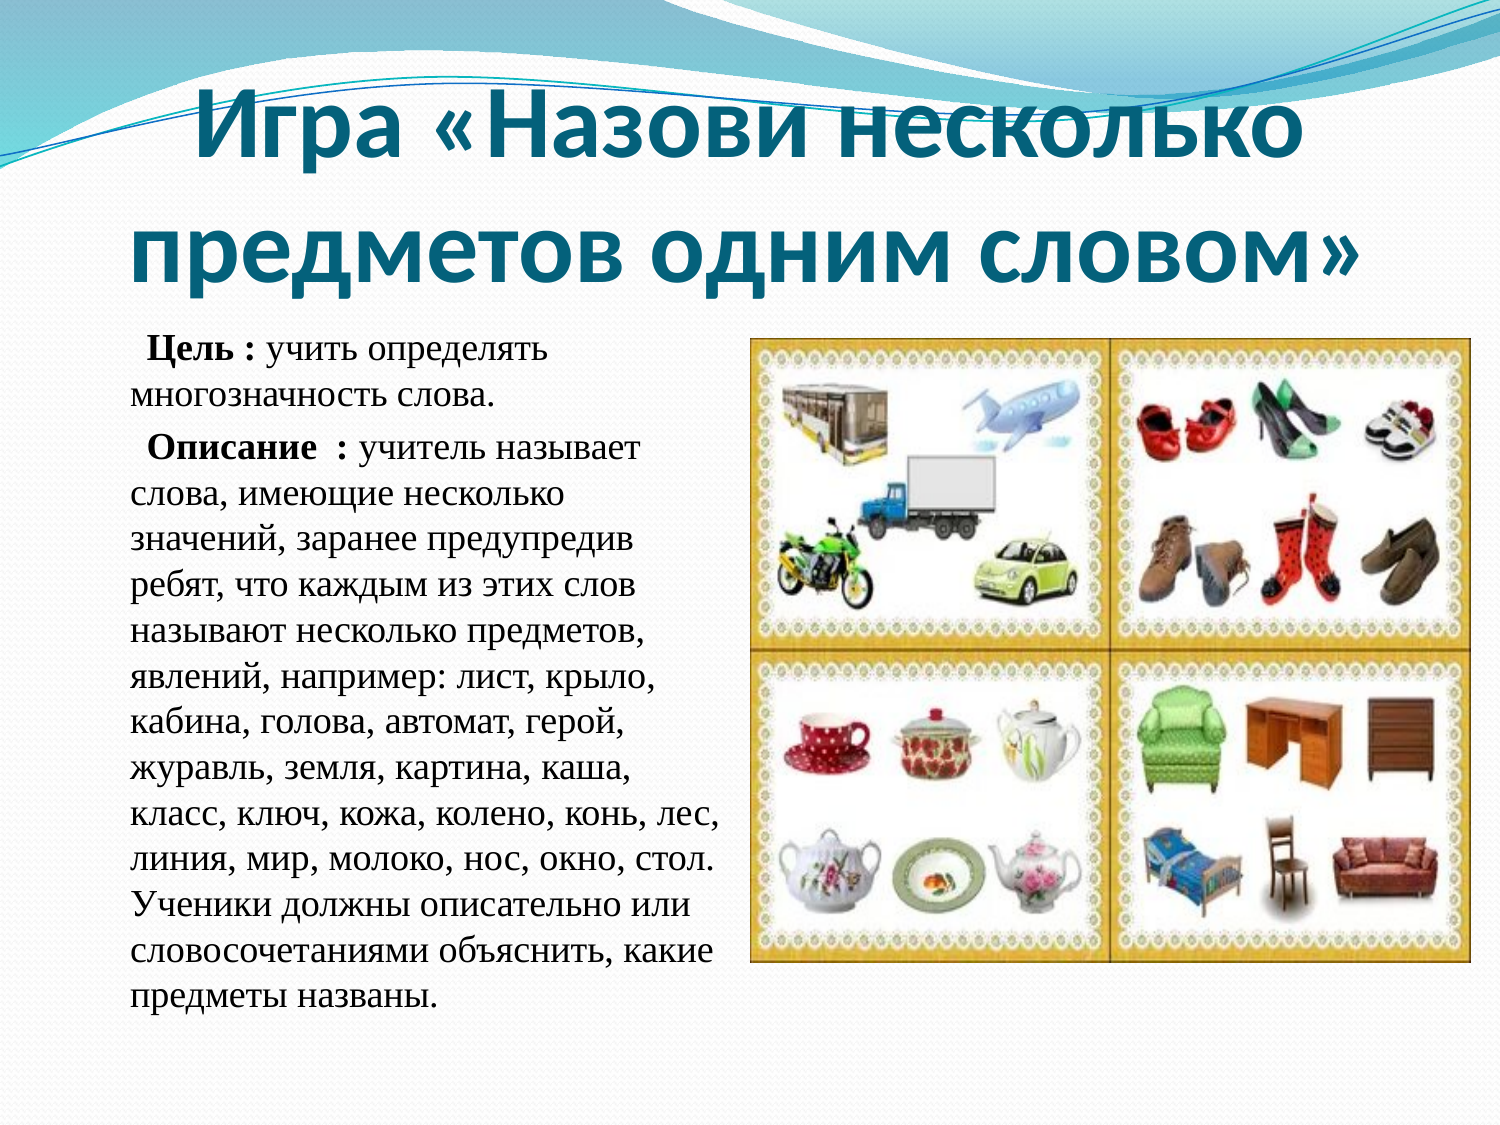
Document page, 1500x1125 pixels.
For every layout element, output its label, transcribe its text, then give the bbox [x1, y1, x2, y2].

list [749, 337, 1471, 963]
title Игра «Назови несколько предметов одним словом» [75, 115, 1425, 303]
list Цель : учить определять многозначность слова. Описание : учитель называет слова, имеющие несколько значений, заранее предупредив ребят, что каждым из этих слов называют несколько предметов, явлений, например: лист, крыло, кабина, голова, автомат, герой, журавль, земля, картина, каша, класс, ключ, кожа, колено, конь, лес, линия, мир, молоко, нос, окно, стол. Ученики должны описательно или словосочетаниями объяснить, какие предметы названы. [75, 314, 738, 1043]
